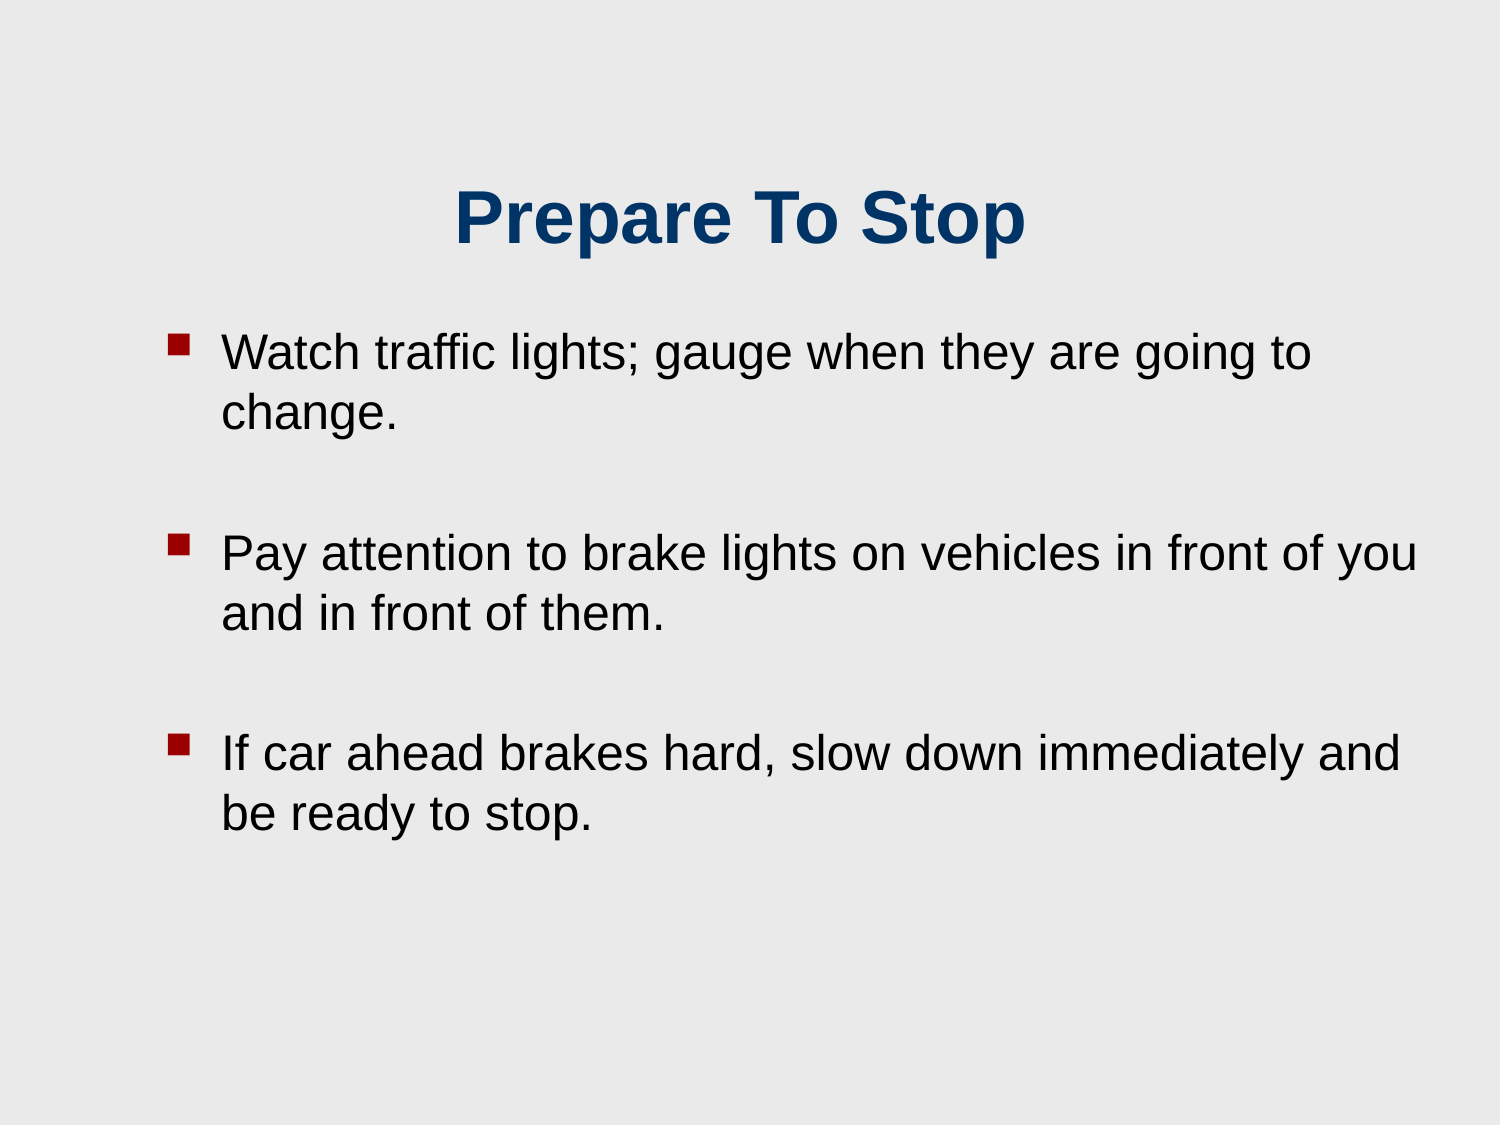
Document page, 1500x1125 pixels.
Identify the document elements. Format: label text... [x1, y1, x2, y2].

list Watch traffic lights; gauge when they are going to change. Pay attention to brake lights on vehicles in front of you and in front of them. If car ahead brakes hard, slow down immediately and be ready to stop. [149, 312, 1481, 1001]
title Prepare To Stop [0, 160, 1483, 267]
